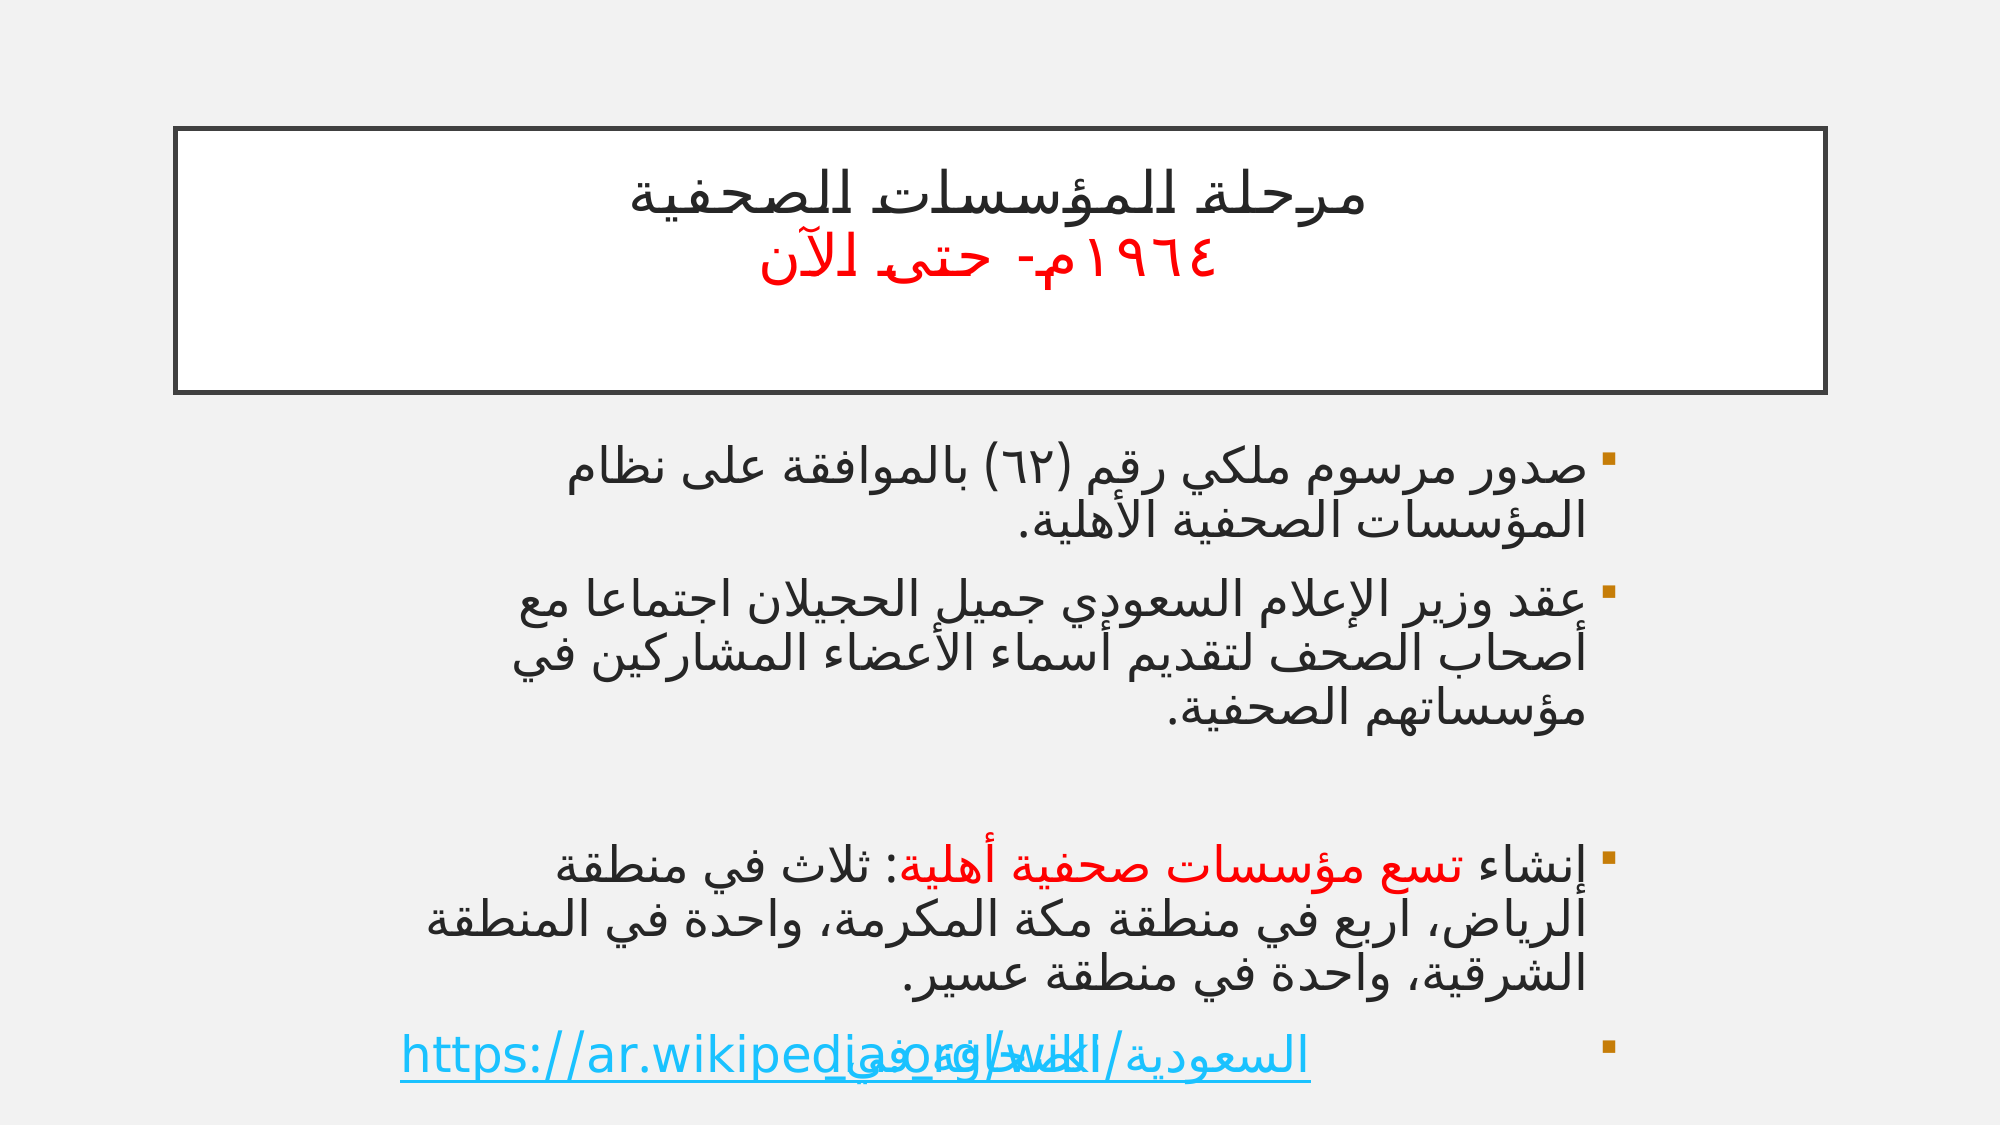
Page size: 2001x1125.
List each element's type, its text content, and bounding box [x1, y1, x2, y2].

title مرحلة المؤسسات الصحفية ١٩٦٤م- حتى الآن [173, 126, 1828, 395]
list صدور مرسوم ملكي رقم (٦٢) بالموافقة على نظام المؤسسات الصحفية الأهلية. عقد وزير الإعلام السعودي جميل الحجيلان اجتماعا مع أصحاب الصحف لتقديم أسماء الأعضاء المشاركين في مؤسساتهم الصحفية. إنشاء تسع مؤسسات صحفية أهلية: ثلاث في منطقة الرياض، اربع في منطقة مكة المكرمة، واحدة في المنطقة الشرقية، واحدة في منطقة عسير. https://ar.wikipedia.org/wiki/الصحافة_في_السعودية [366, 432, 1634, 942]
